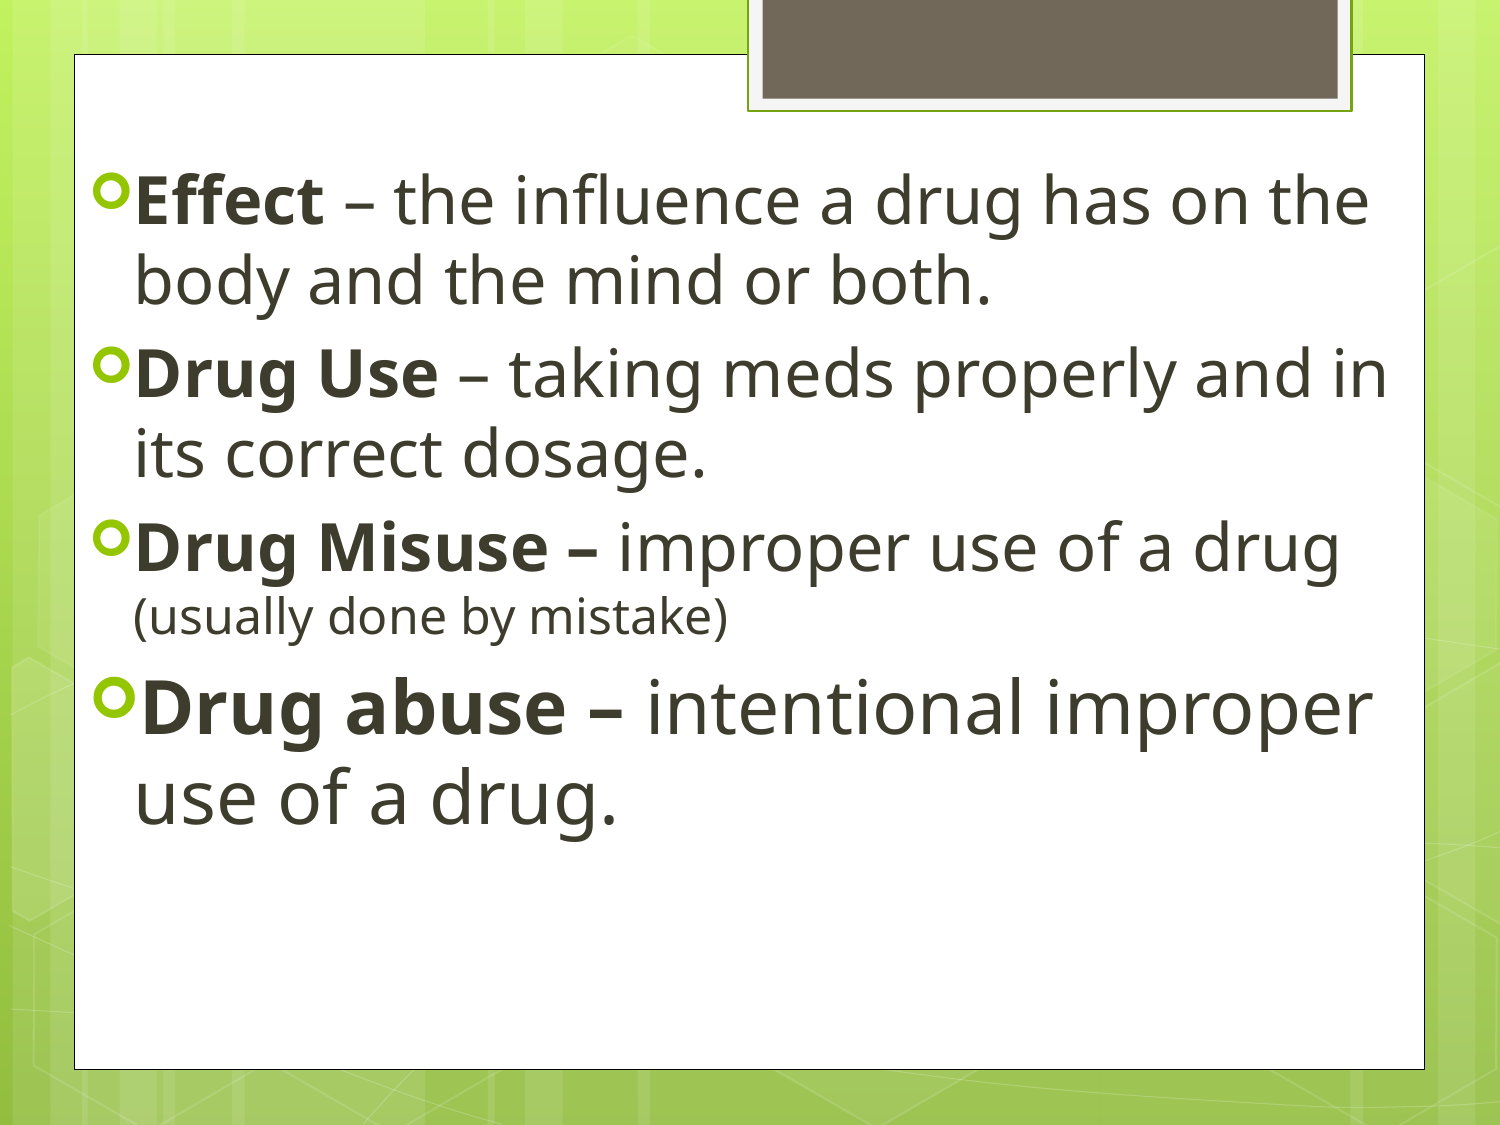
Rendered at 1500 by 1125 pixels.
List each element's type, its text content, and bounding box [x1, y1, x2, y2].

list Effect – the influence a drug has on the body and the mind or both. Drug Use – taking meds properly and in its correct dosage. Drug Misuse – improper use of a drug (usually done by mistake) Drug abuse – intentional improper use of a drug. [62, 149, 1413, 1050]
